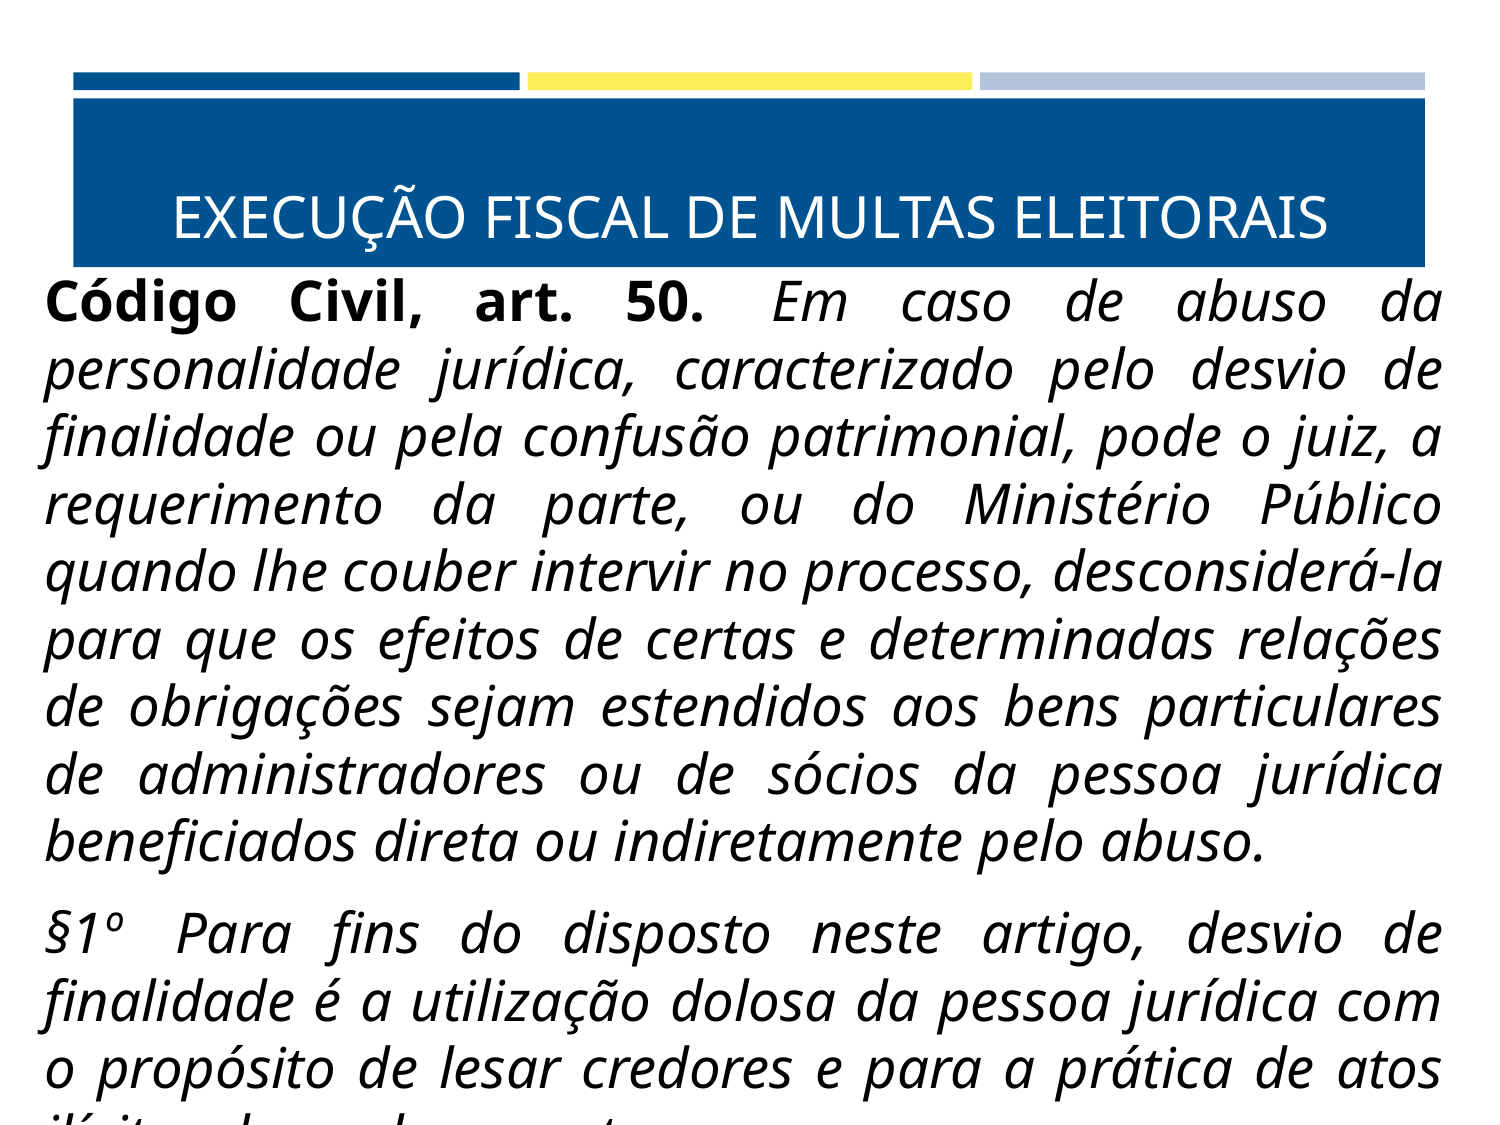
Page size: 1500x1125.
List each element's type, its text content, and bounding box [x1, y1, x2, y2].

list Código Civil, art. 50. Em caso de abuso da personalidade jurídica, caracterizado pelo desvio de finalidade ou pela confusão patrimonial, pode o juiz, a requerimento da parte, ou do Ministério Público quando lhe couber intervir no processo, desconsiderá-la para que os efeitos de certas e determinadas relações de obrigações sejam estendidos aos bens particulares de administradores ou de sócios da pessoa jurídica beneficiados direta ou indiretamente pelo abuso. §1º Para fins do disposto neste artigo, desvio de finalidade é a utilização dolosa da pessoa jurídica com o propósito de lesar credores e para a prática de atos ilícitos de qualquer natureza. [29, 258, 1459, 1106]
title EXECUÇÃO FISCAL DE MULTAS ELEITORAIS [95, 112, 1406, 258]
